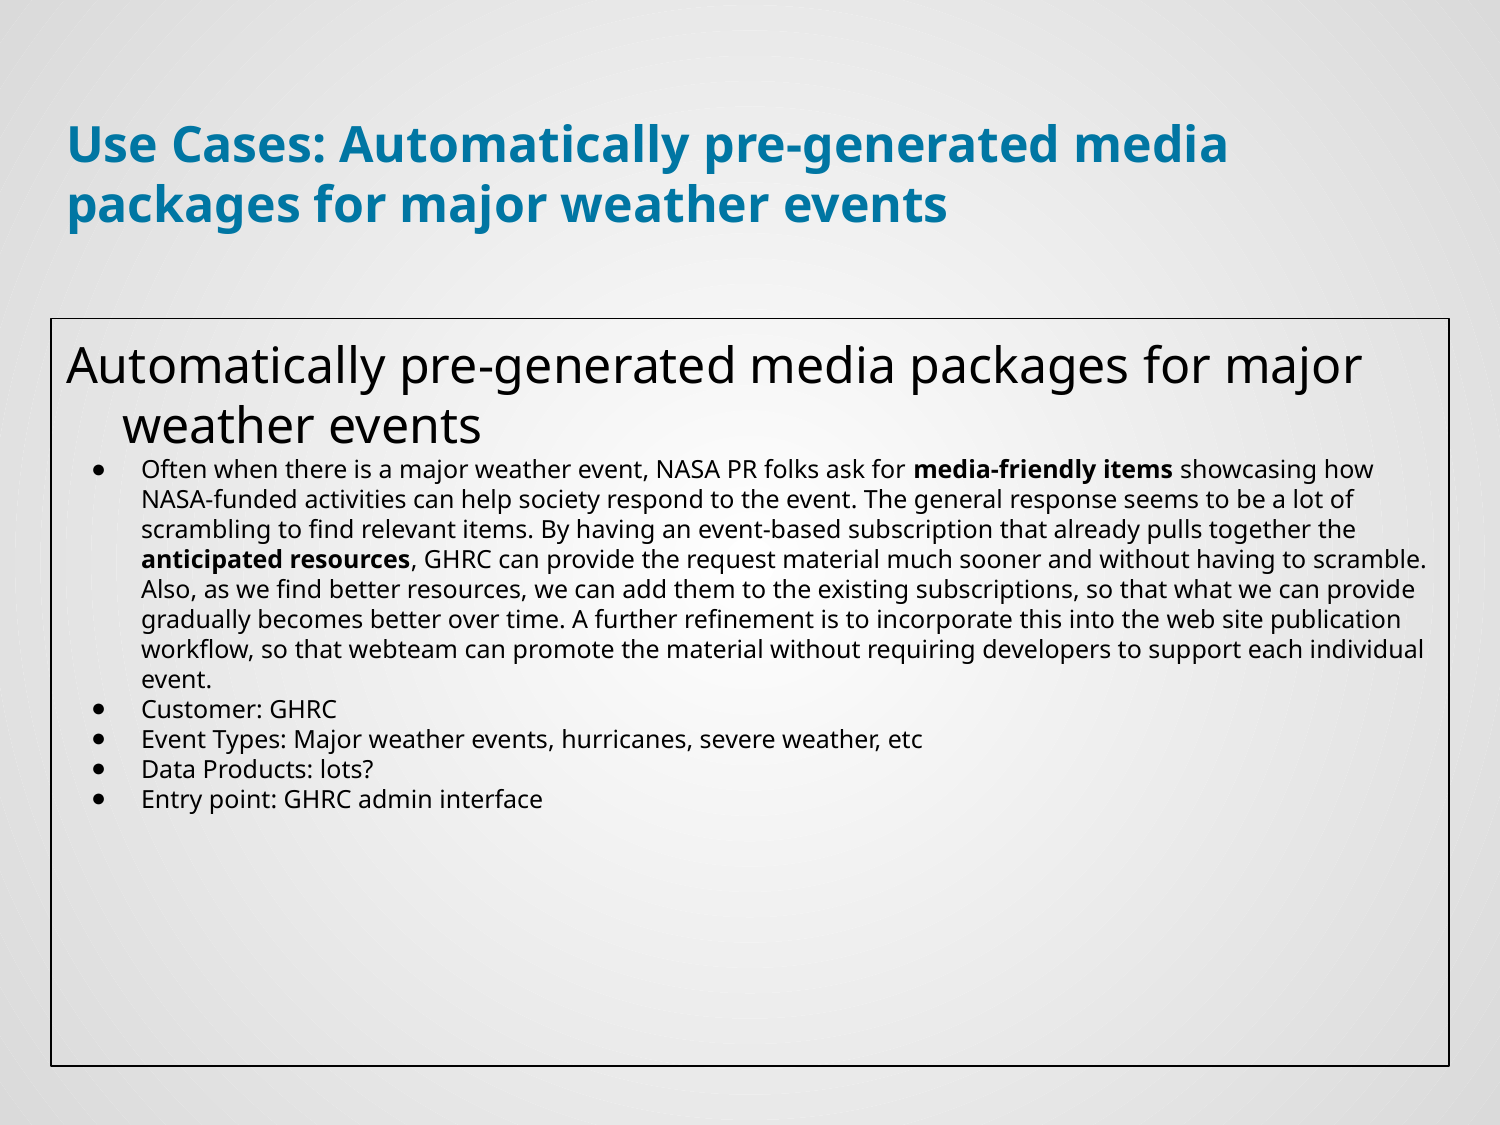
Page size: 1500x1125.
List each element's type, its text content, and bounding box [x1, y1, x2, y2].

list Automatically pre-generated media packages for major weather events Often when there is a major weather event, NASA PR folks ask for media-friendly items showcasing how NASA-funded activities can help society respond to the event. The general response seems to be a lot of scrambling to find relevant items. By having an event-based subscription that already pulls together the anticipated resources, GHRC can provide the request material much sooner and without having to scramble. Also, as we find better resources, we can add them to the existing subscriptions, so that what we can provide gradually becomes better over time. A further refinement is to incorporate this into the web site publication workflow, so that webteam can promote the material without requiring developers to support each individual event. Customer: GHRC Event Types: Major weather events, hurricanes, severe weather, etc Data Products: lots? Entry point: GHRC admin interface [51, 318, 1449, 1066]
title Use Cases: Automatically pre-generated media packages for major weather events [51, 97, 1479, 223]
